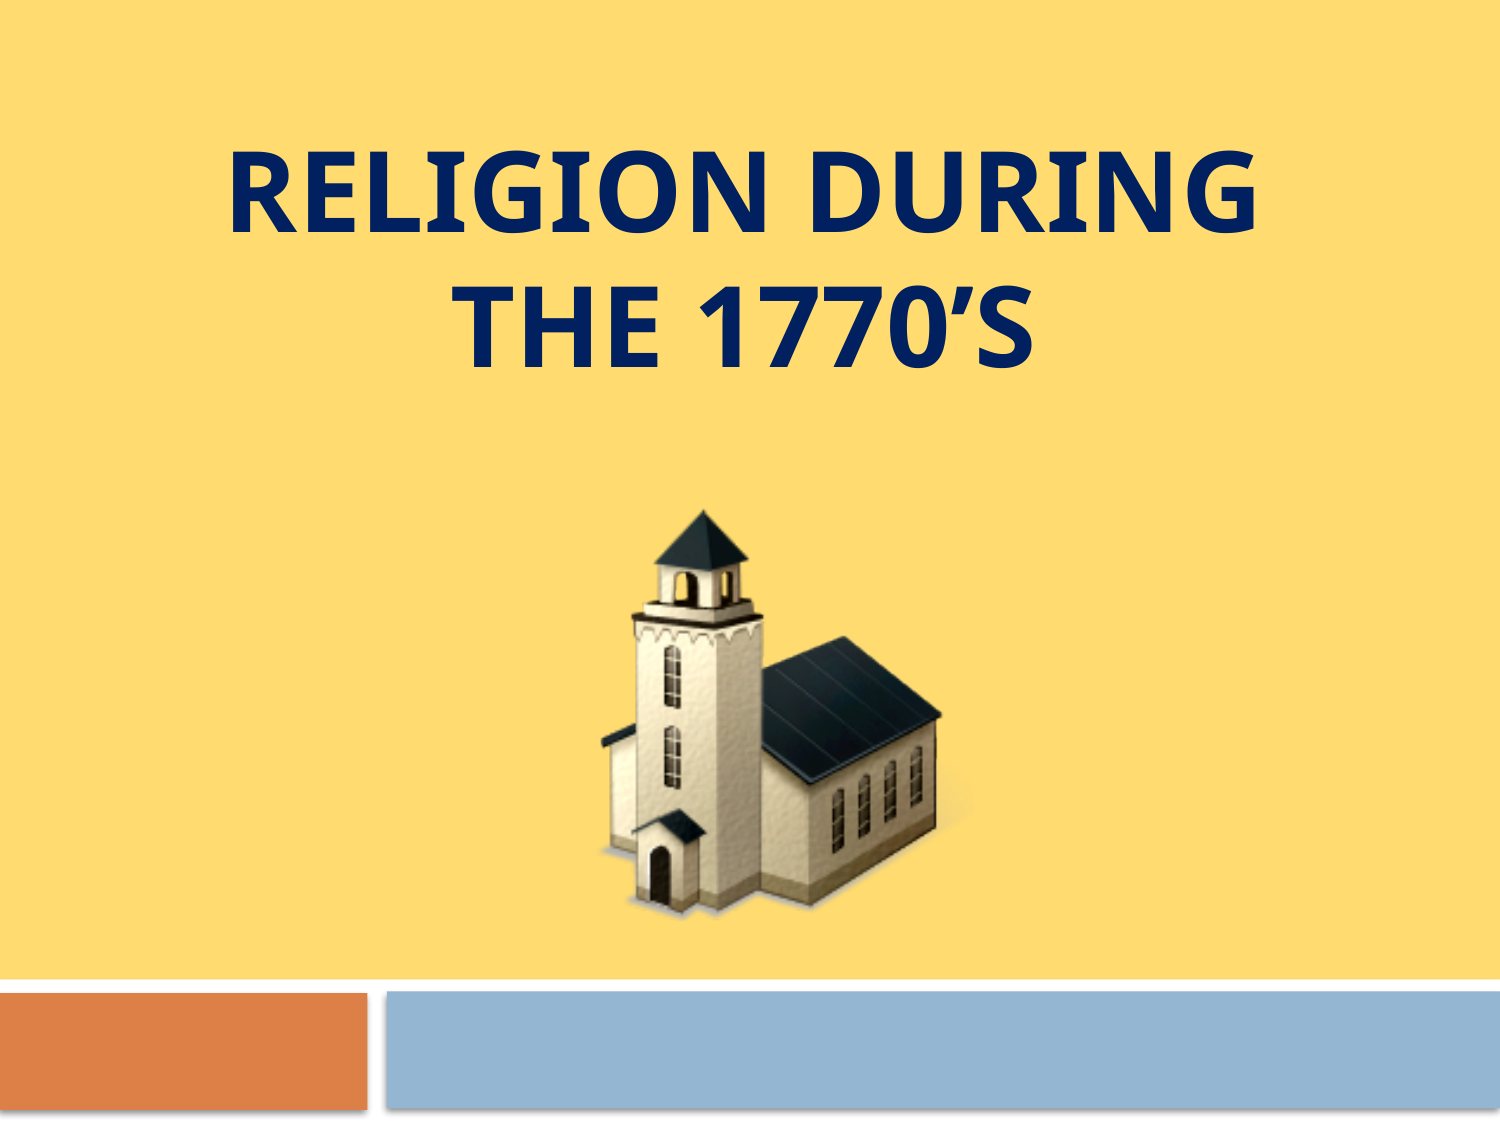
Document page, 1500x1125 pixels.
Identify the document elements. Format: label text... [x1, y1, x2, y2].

text_box Religion during the 1770’s [174, 112, 1313, 398]
picture [549, 499, 976, 926]
